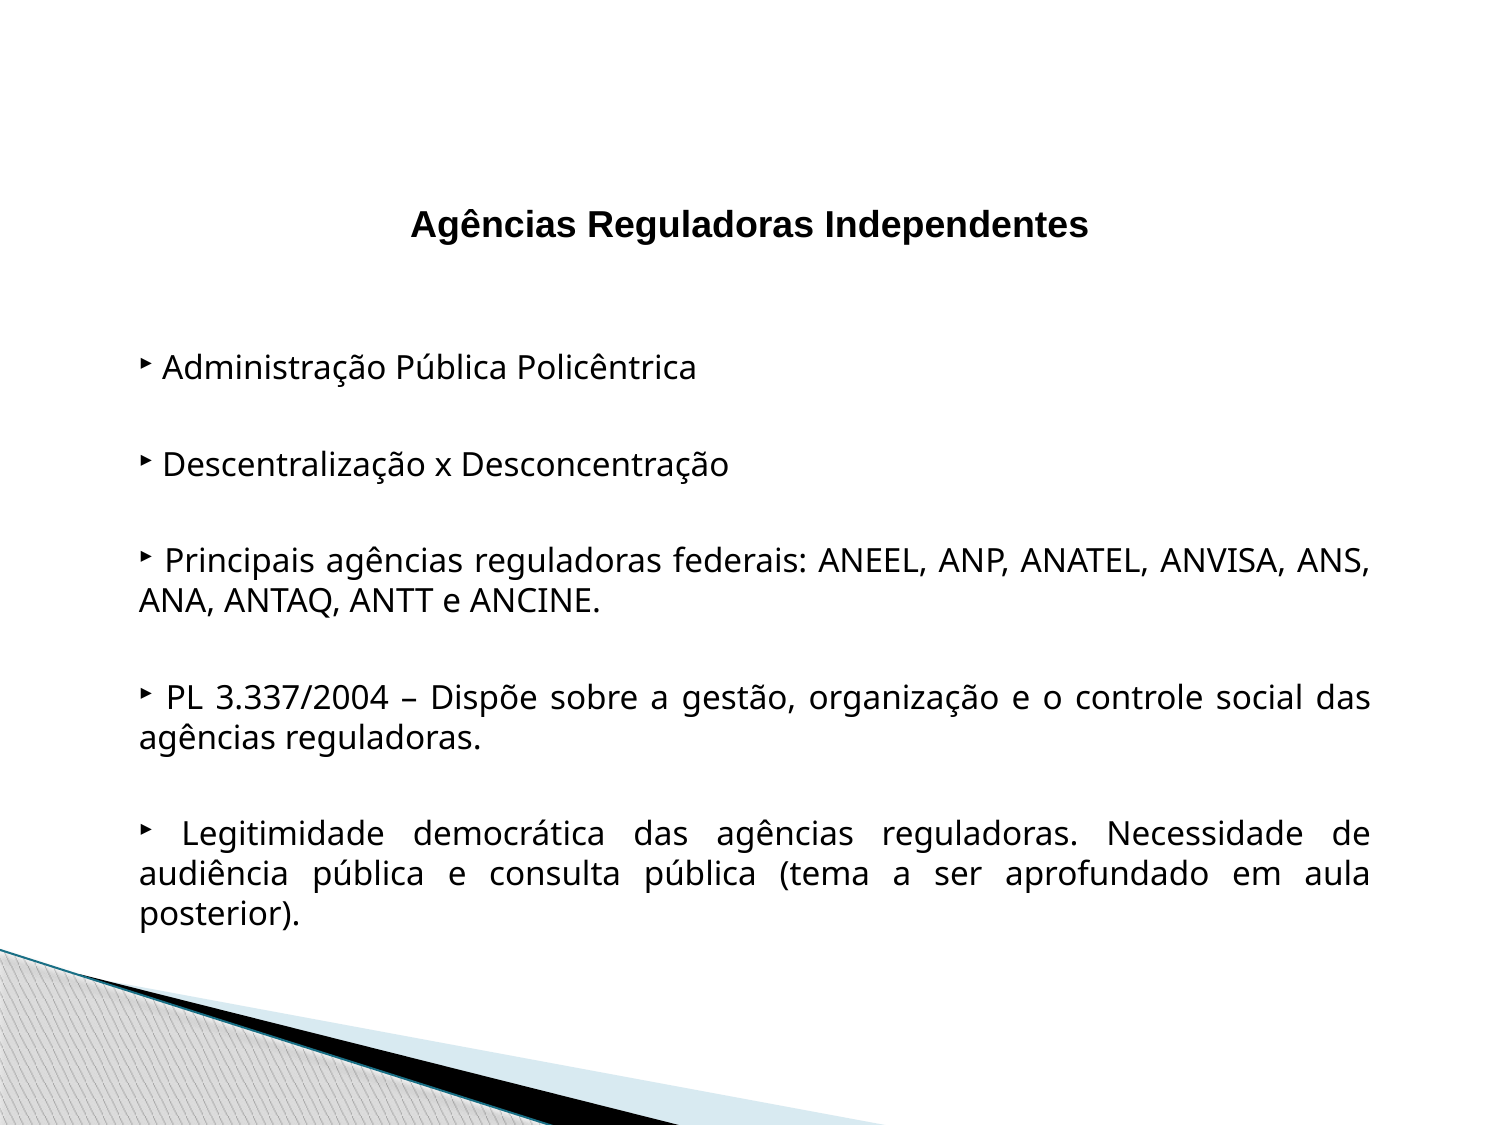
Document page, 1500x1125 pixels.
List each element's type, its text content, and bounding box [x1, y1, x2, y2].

title Agências Reguladoras Independentes [112, 101, 1388, 343]
subtitle Administração Pública Policêntrica Descentralização x Desconcentração Principais agências reguladoras federais: ANEEL, ANP, ANATEL, ANVISA, ANS, ANA, ANTAQ, ANTT e ANCINE. PL 3.337/2004 – Dispõe sobre a gestão, organização e o controle social das agências reguladoras. Legitimidade democrática das agências reguladoras. Necessidade de audiência pública e consulta pública (tema a ser aprofundado em aula posterior). [123, 290, 1388, 1000]
